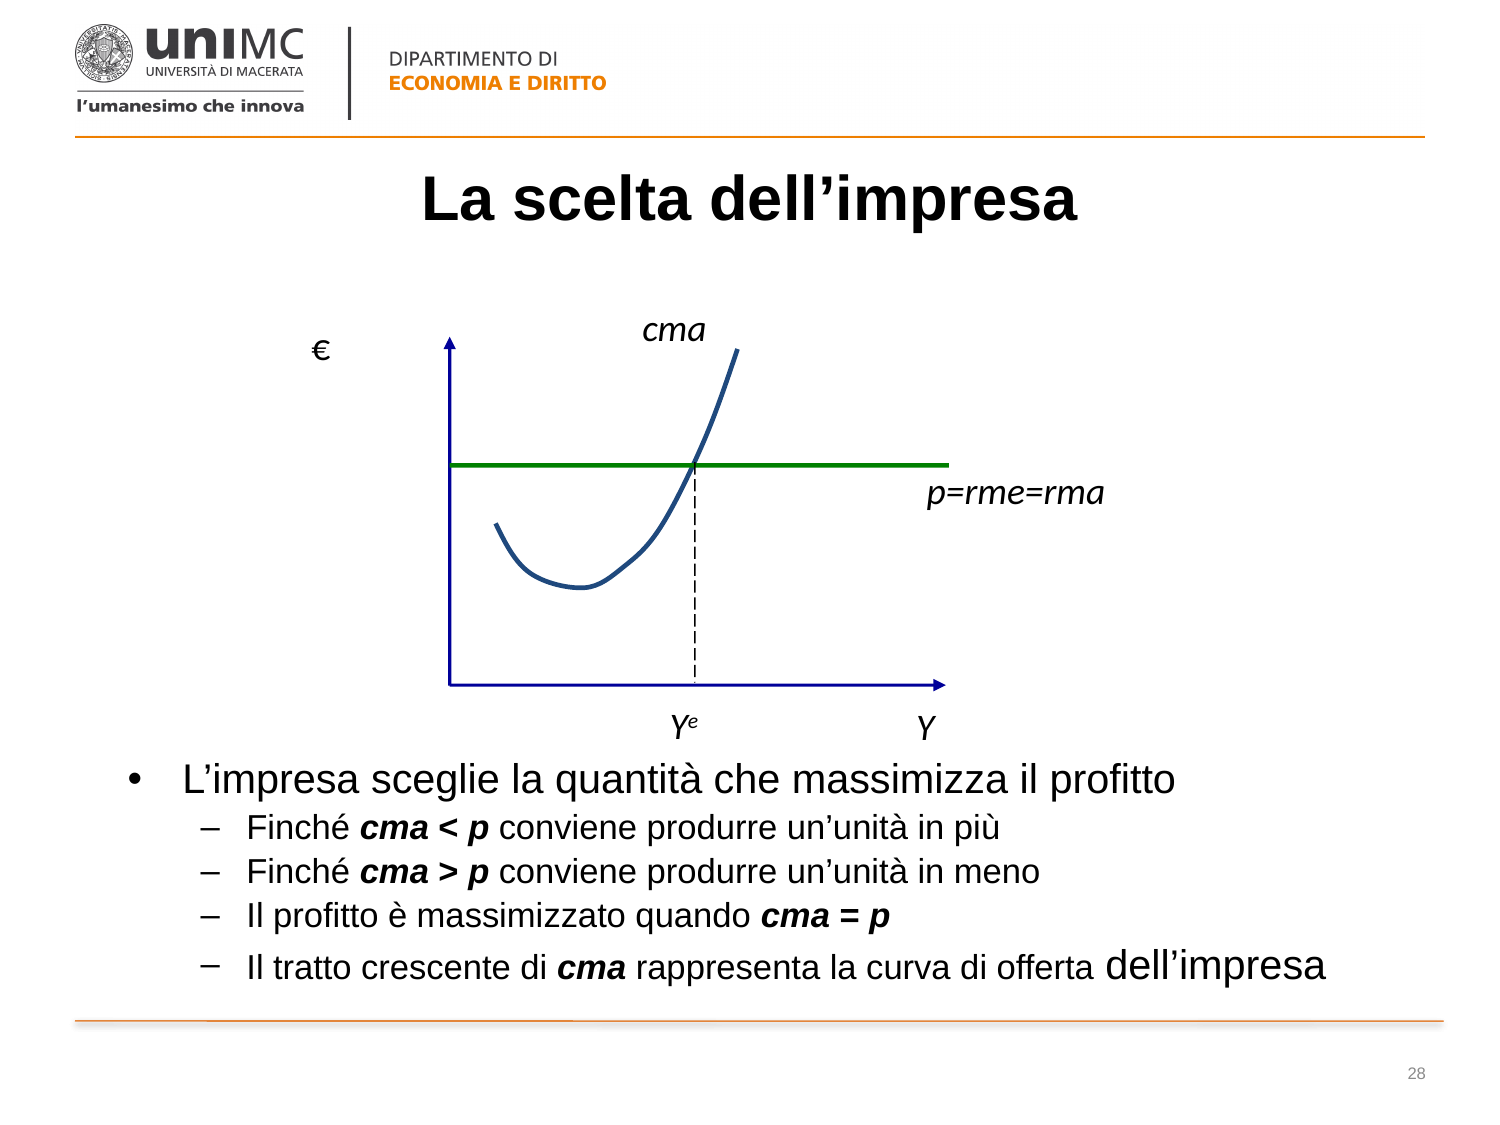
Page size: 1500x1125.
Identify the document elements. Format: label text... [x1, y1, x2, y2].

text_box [296, 296, 1218, 771]
picture [75, 24, 1425, 138]
title La scelta dell’impresa [75, 149, 1425, 241]
list L’impresa sceglie la quantità che massimizza il profitto Finché cma < p conviene produrre un’unità in più Finché cma > p conviene produrre un’unità in meno Il profitto è massimizzato quando cma = p Il tratto crescente di cma rappresenta la curva di offerta dell’impresa [112, 750, 1388, 1000]
slide_number 28 [1091, 1042, 1442, 1103]
